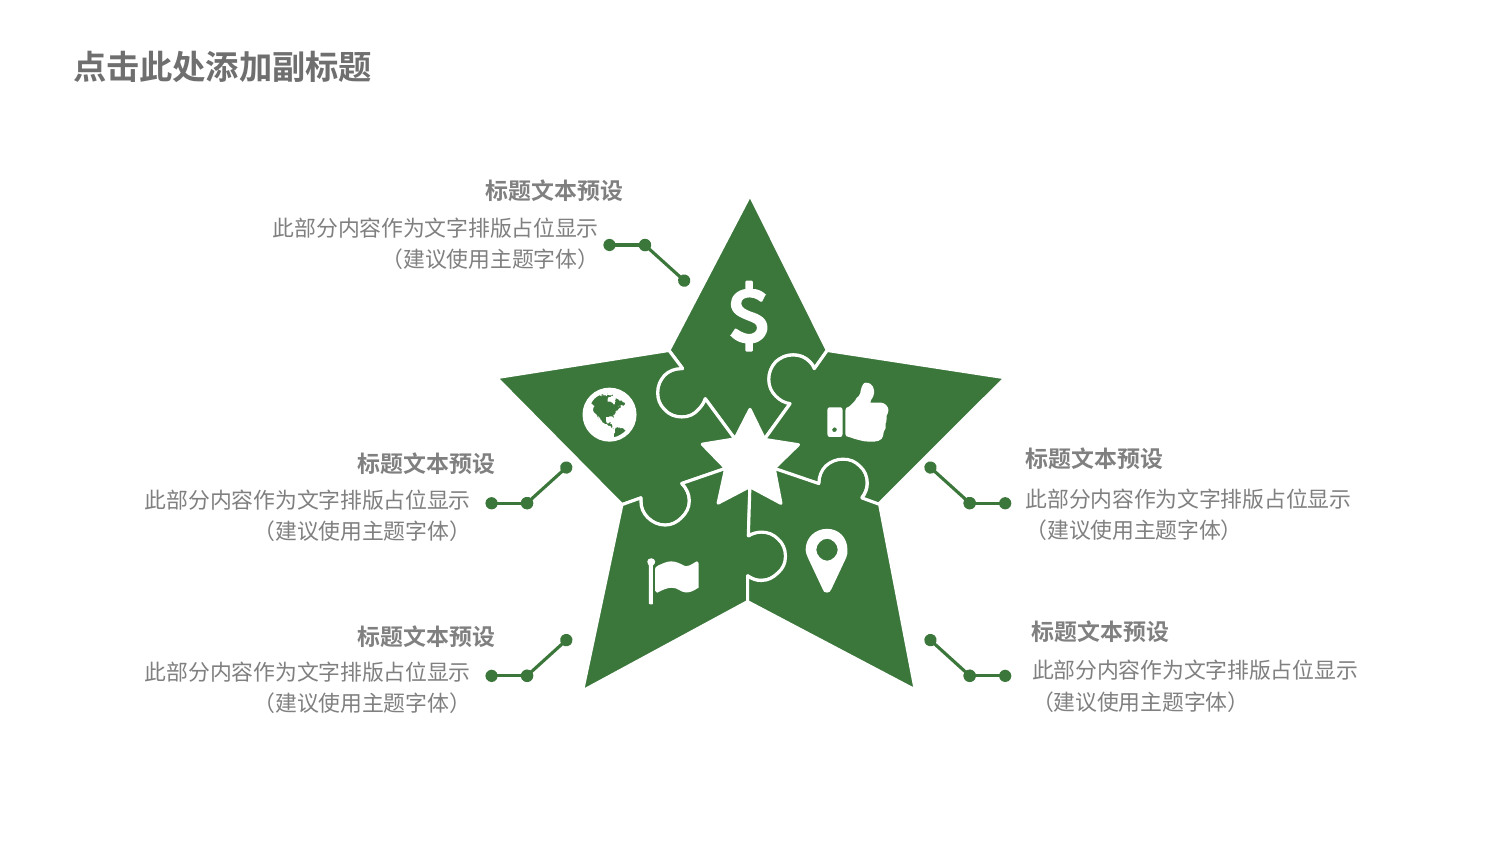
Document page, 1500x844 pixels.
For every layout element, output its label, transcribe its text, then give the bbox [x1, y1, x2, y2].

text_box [97, 175, 1406, 717]
text_box 点击此处添加副标题 [53, 36, 786, 97]
